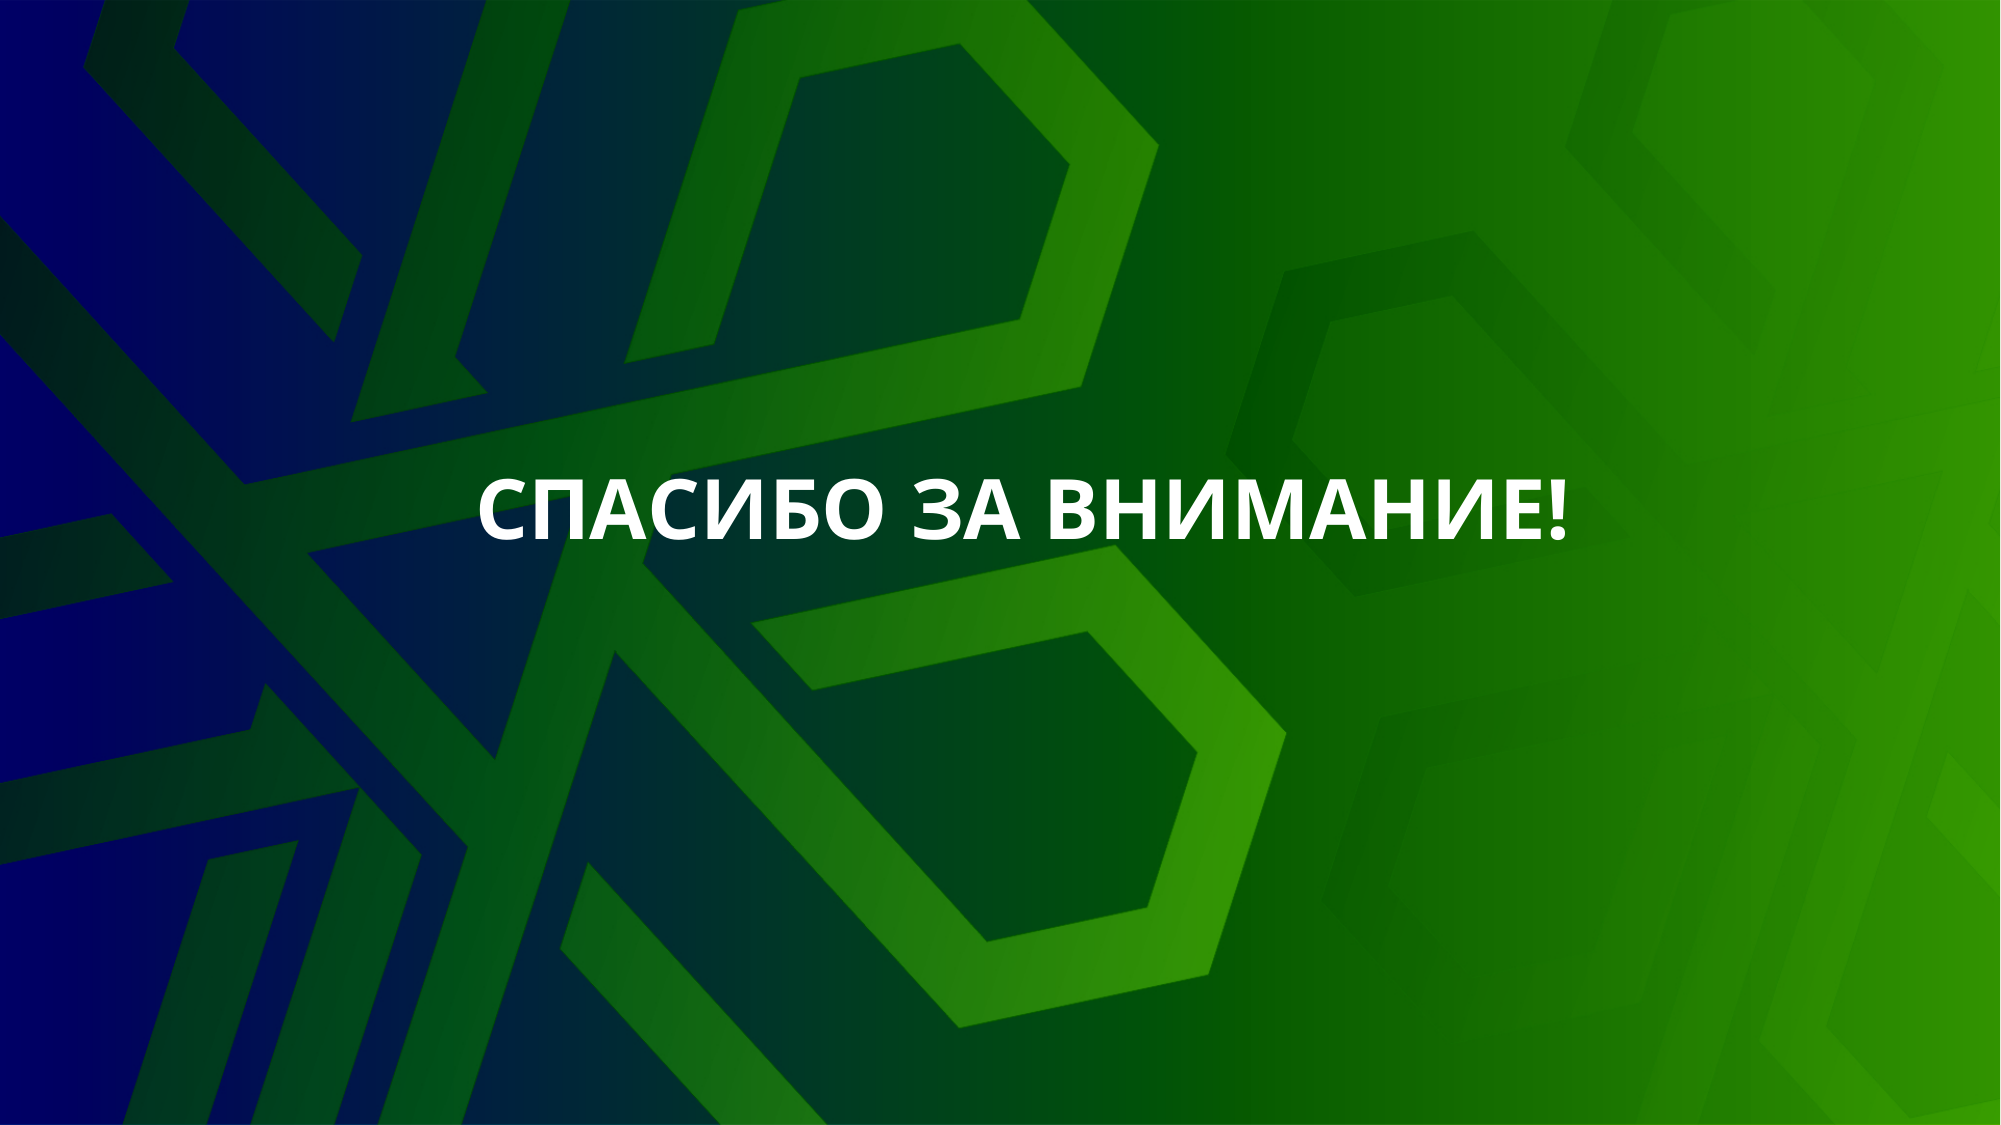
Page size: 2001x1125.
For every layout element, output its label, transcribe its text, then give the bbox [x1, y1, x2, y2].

picture [0, 0, 2001, 1125]
title СПАСИБО ЗА ВНИМАНИЕ! [272, 357, 1773, 665]
